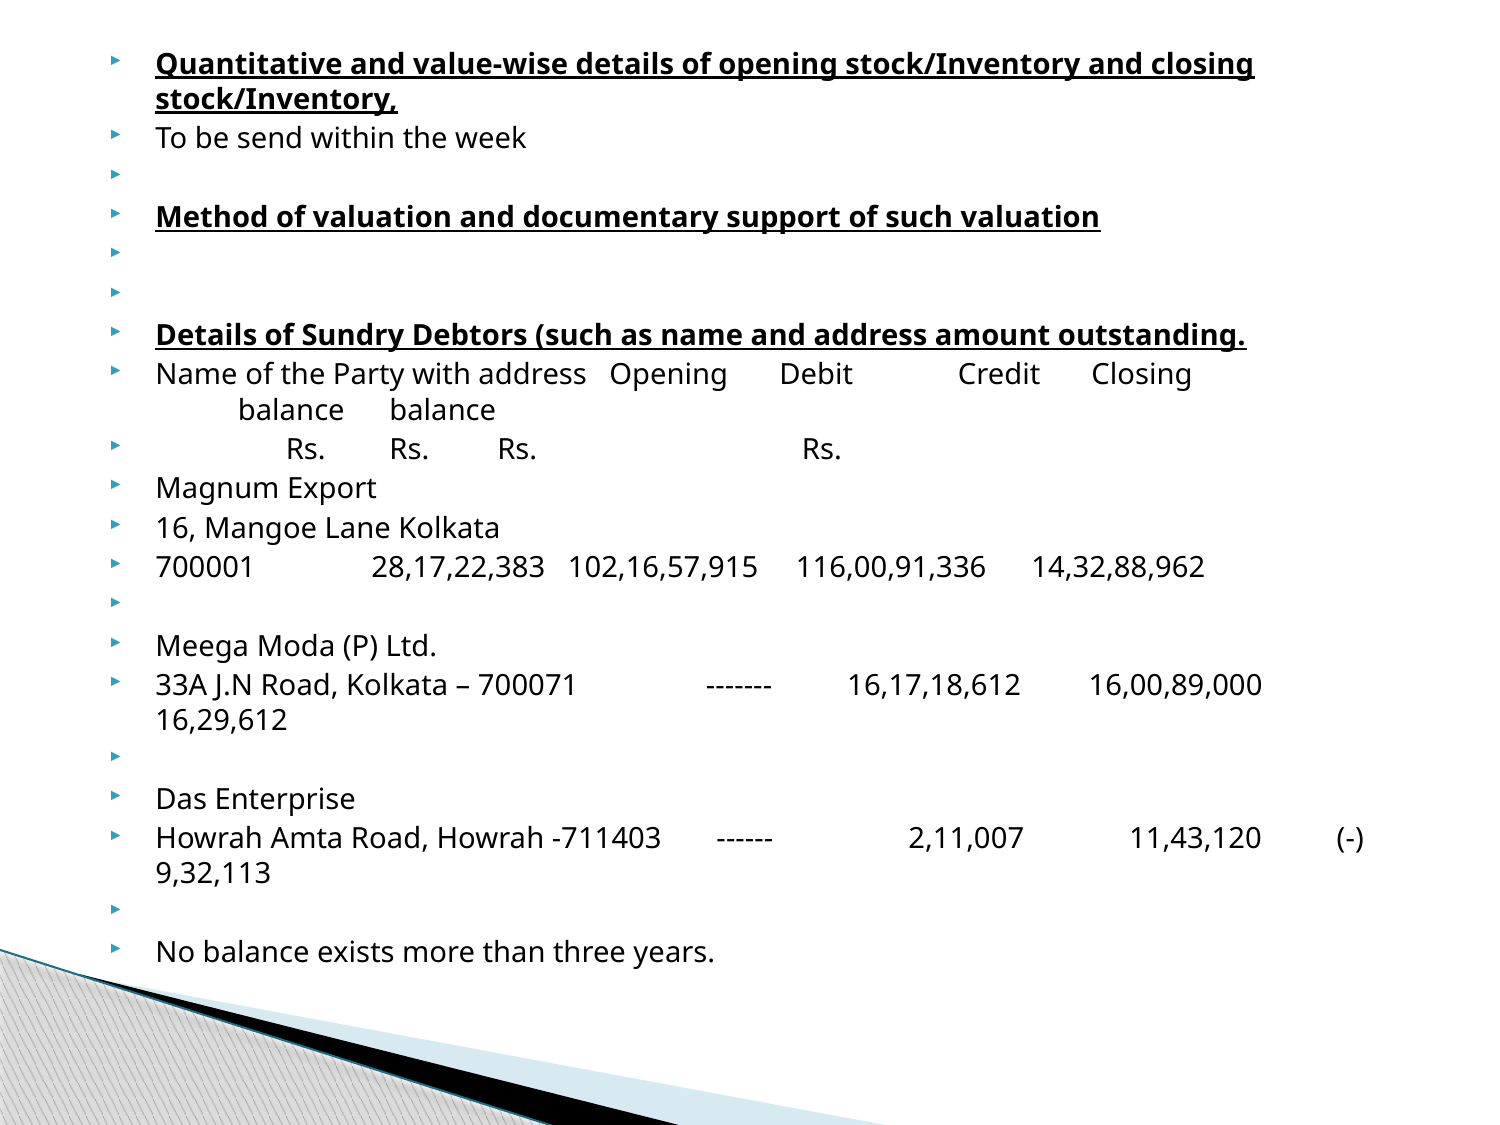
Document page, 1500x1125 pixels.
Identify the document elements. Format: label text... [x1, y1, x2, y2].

list Quantitative and value-wise details of opening stock/Inventory and closing stock/Inventory, To be send within the week Method of valuation and documentary support of such valuation Details of Sundry Debtors (such as name and address amount outstanding. Name of the Party with address Opening Debit Credit Closing balance balance Rs. Rs. Rs. Rs. Magnum Export 16, Mangoe Lane Kolkata 700001 28,17,22,383 102,16,57,915 116,00,91,336 14,32,88,962 Meega Moda (P) Ltd. 33A J.N Road, Kolkata – 700071 ------- 16,17,18,612 16,00,89,000 16,29,612 Das Enterprise Howrah Amta Road, Howrah -711403 ------ 2,11,007 11,43,120 (-) 9,32,113 No balance exists more than three years. [75, 37, 1425, 986]
